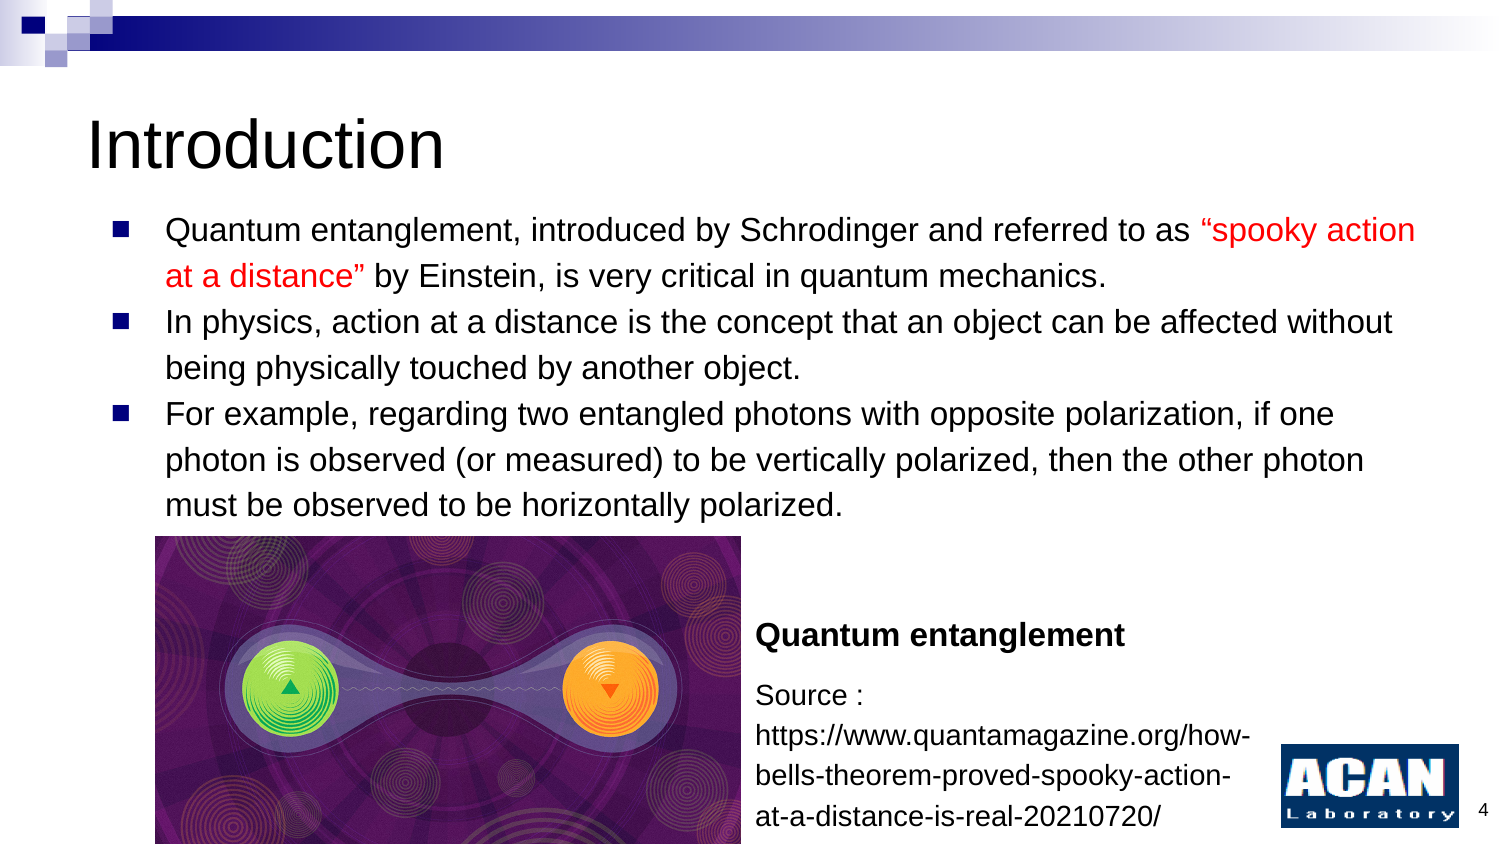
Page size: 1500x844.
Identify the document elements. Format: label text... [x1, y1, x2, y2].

slide_number 4 [1274, 796, 1500, 827]
text_box Quantum entanglement [746, 598, 1239, 669]
picture [1281, 744, 1459, 796]
picture [154, 536, 741, 844]
text_box Source : https://www.quantamagazine.org/how-bells-theorem-proved-spooky-action-at-a-distance-is-real-20210720/ [746, 656, 1274, 844]
title Introduction [75, 56, 1425, 187]
text_box Quantum entanglement, introduced by Schrodinger and referred to as “spooky action at a distance” by Einstein, is very critical in quantum mechanics. In physics, action at a distance is the concept that an object can be affected without being physically touched by another object. For example, regarding two entangled photons with opposite polarization, if one photon is observed (or measured) to be vertically polarized, then the other photon must be observed to be horizontally polarized. [75, 187, 1459, 539]
